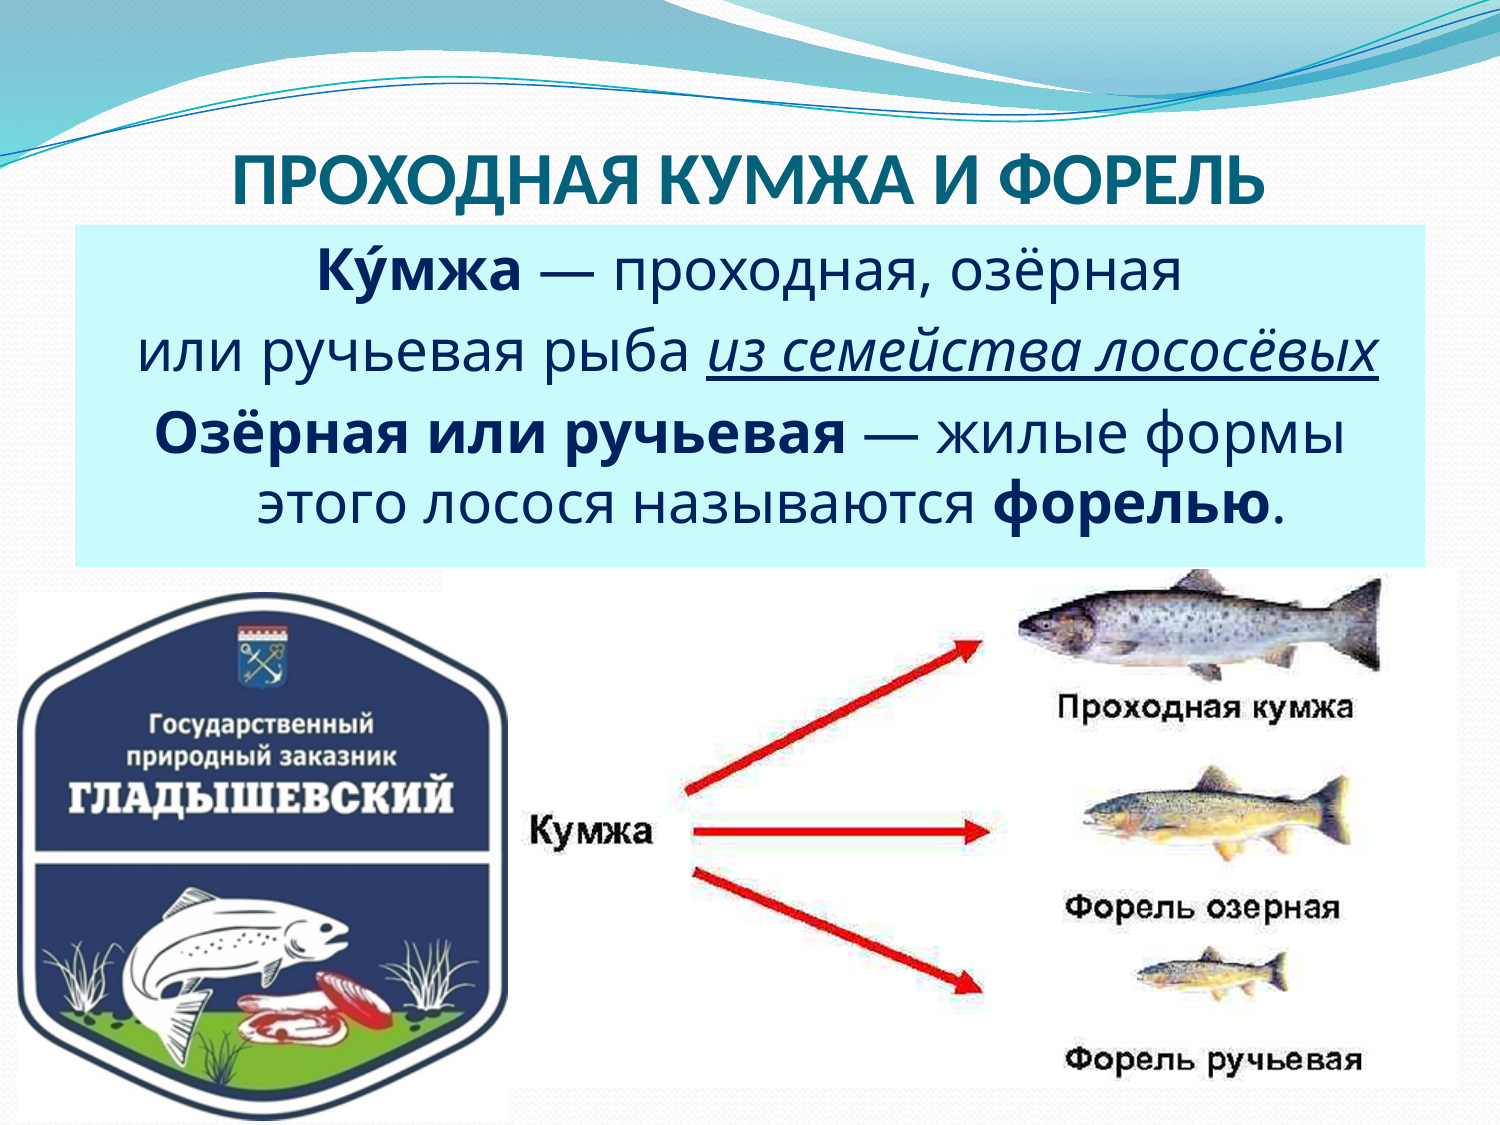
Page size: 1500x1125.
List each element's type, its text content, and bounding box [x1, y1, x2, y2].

title ПРОХОДНАЯ КУМЖА И ФОРЕЛЬ [17, 78, 1483, 220]
list Ку́мжа — проходная, озёрная или ручьевая рыба из семейства лососёвых Озёрная или ручьевая — жилые формы этого лосося называются форелью. [75, 224, 1425, 568]
picture [17, 479, 1458, 1121]
